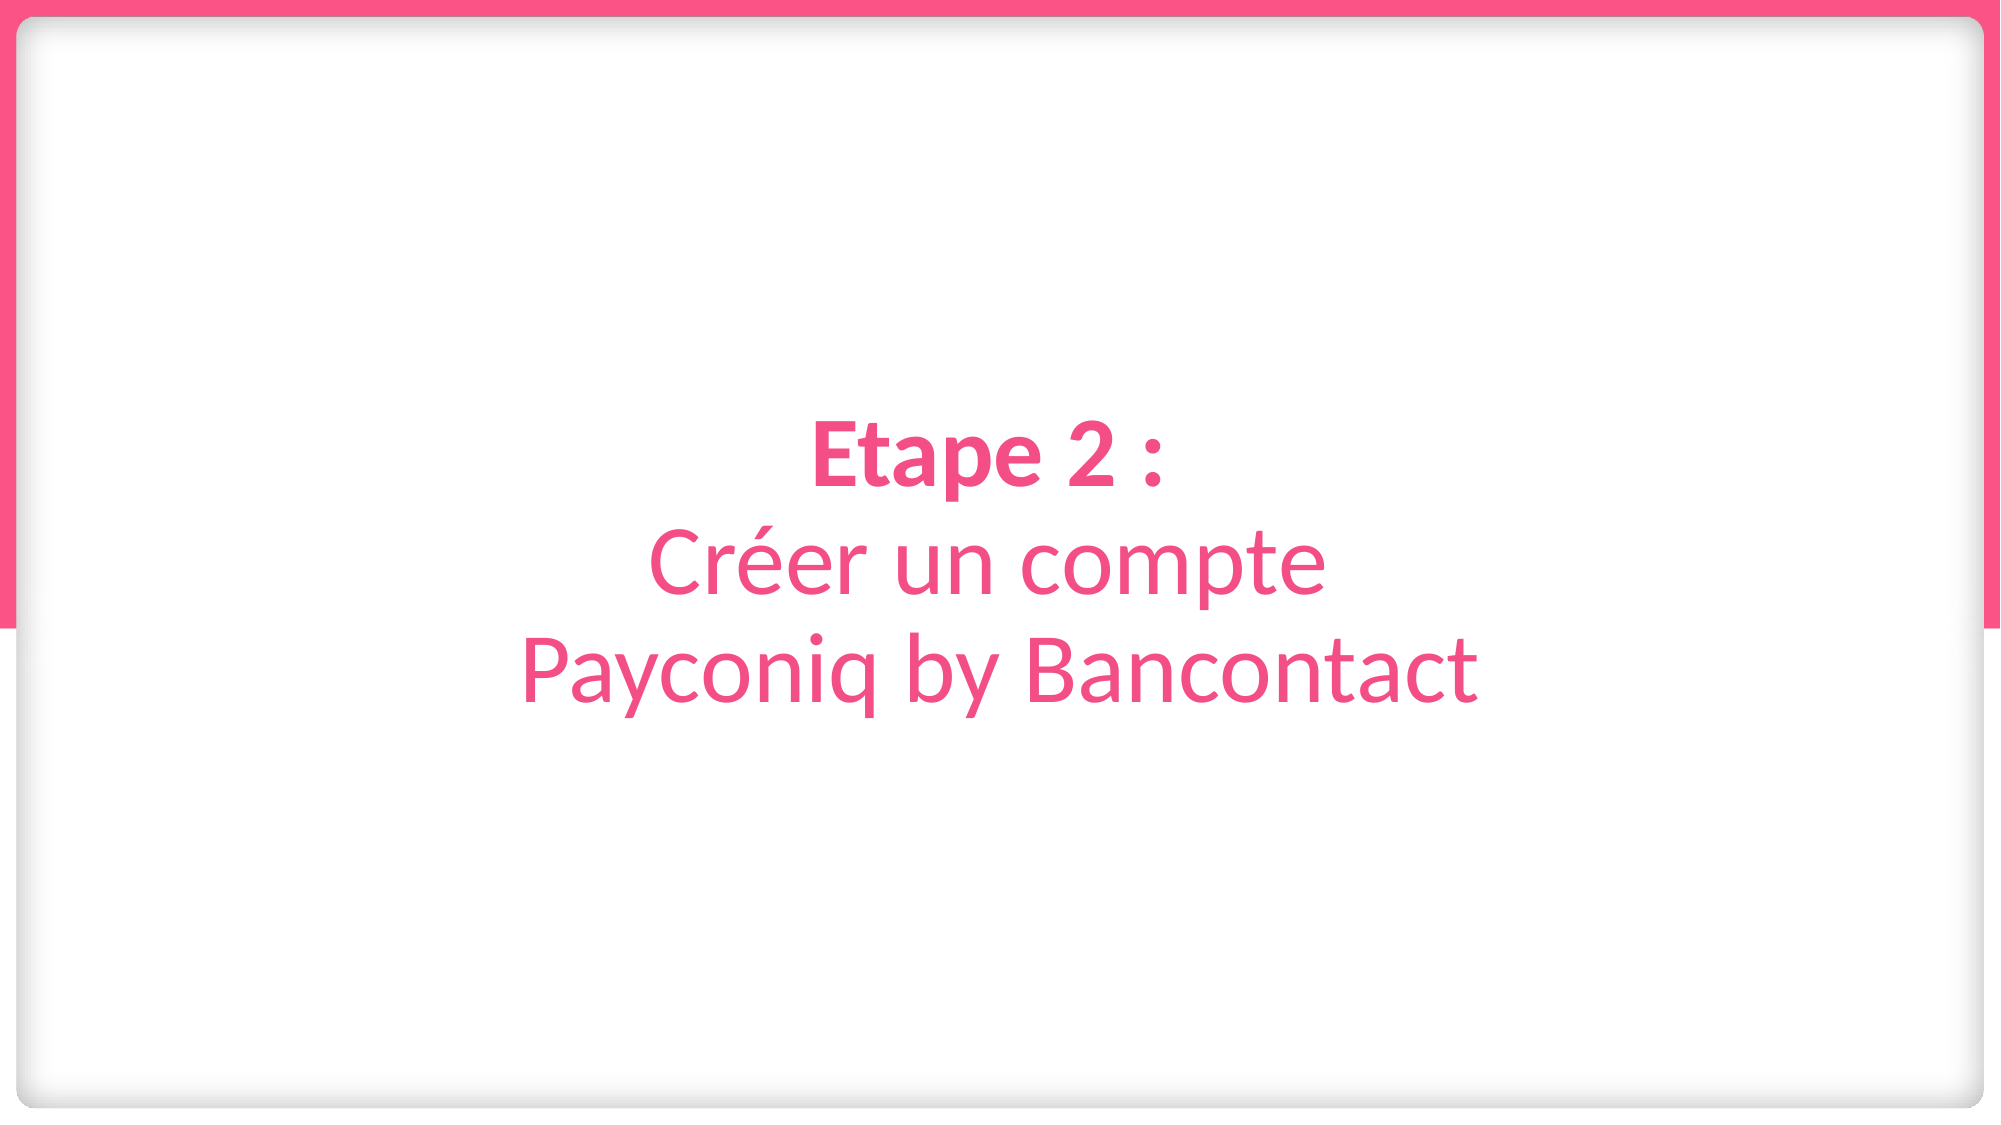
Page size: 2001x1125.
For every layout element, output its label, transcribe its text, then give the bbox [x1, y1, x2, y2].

title Etape 2 : Créer un compte Payconiq by Bancontact [137, 237, 1863, 888]
picture [0, 0, 2000, 1125]
